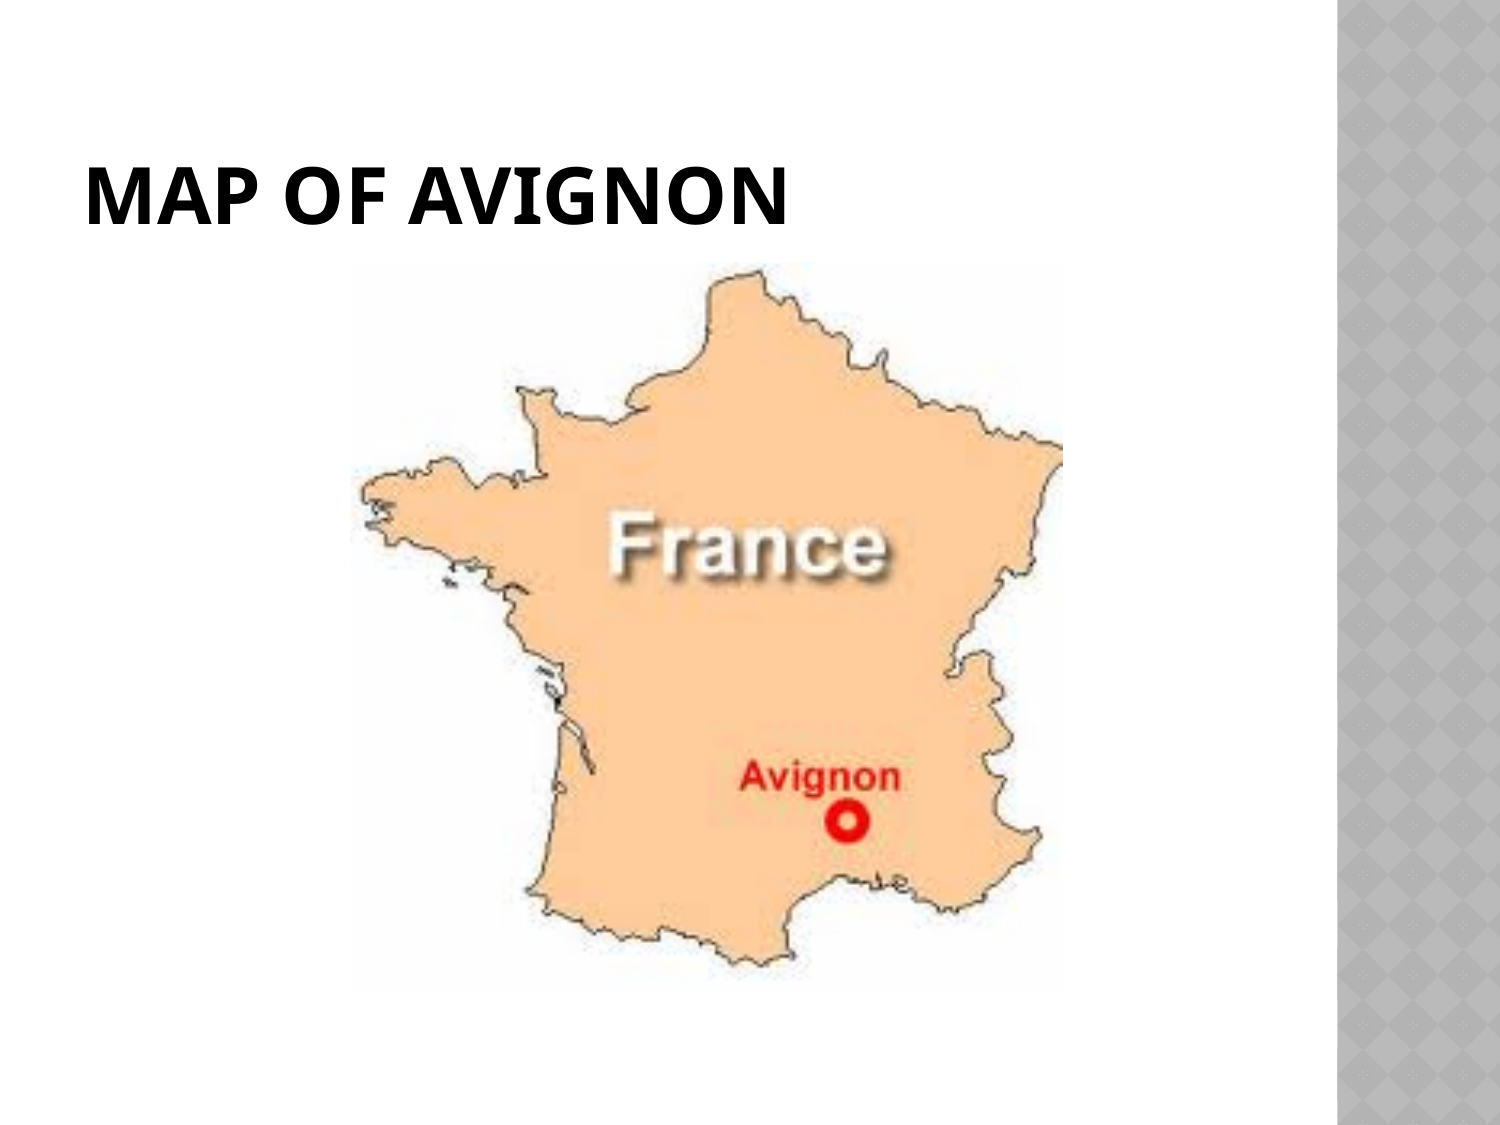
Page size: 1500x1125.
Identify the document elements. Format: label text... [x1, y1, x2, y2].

title Map of Avignon [75, 52, 1263, 240]
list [349, 262, 1063, 992]
